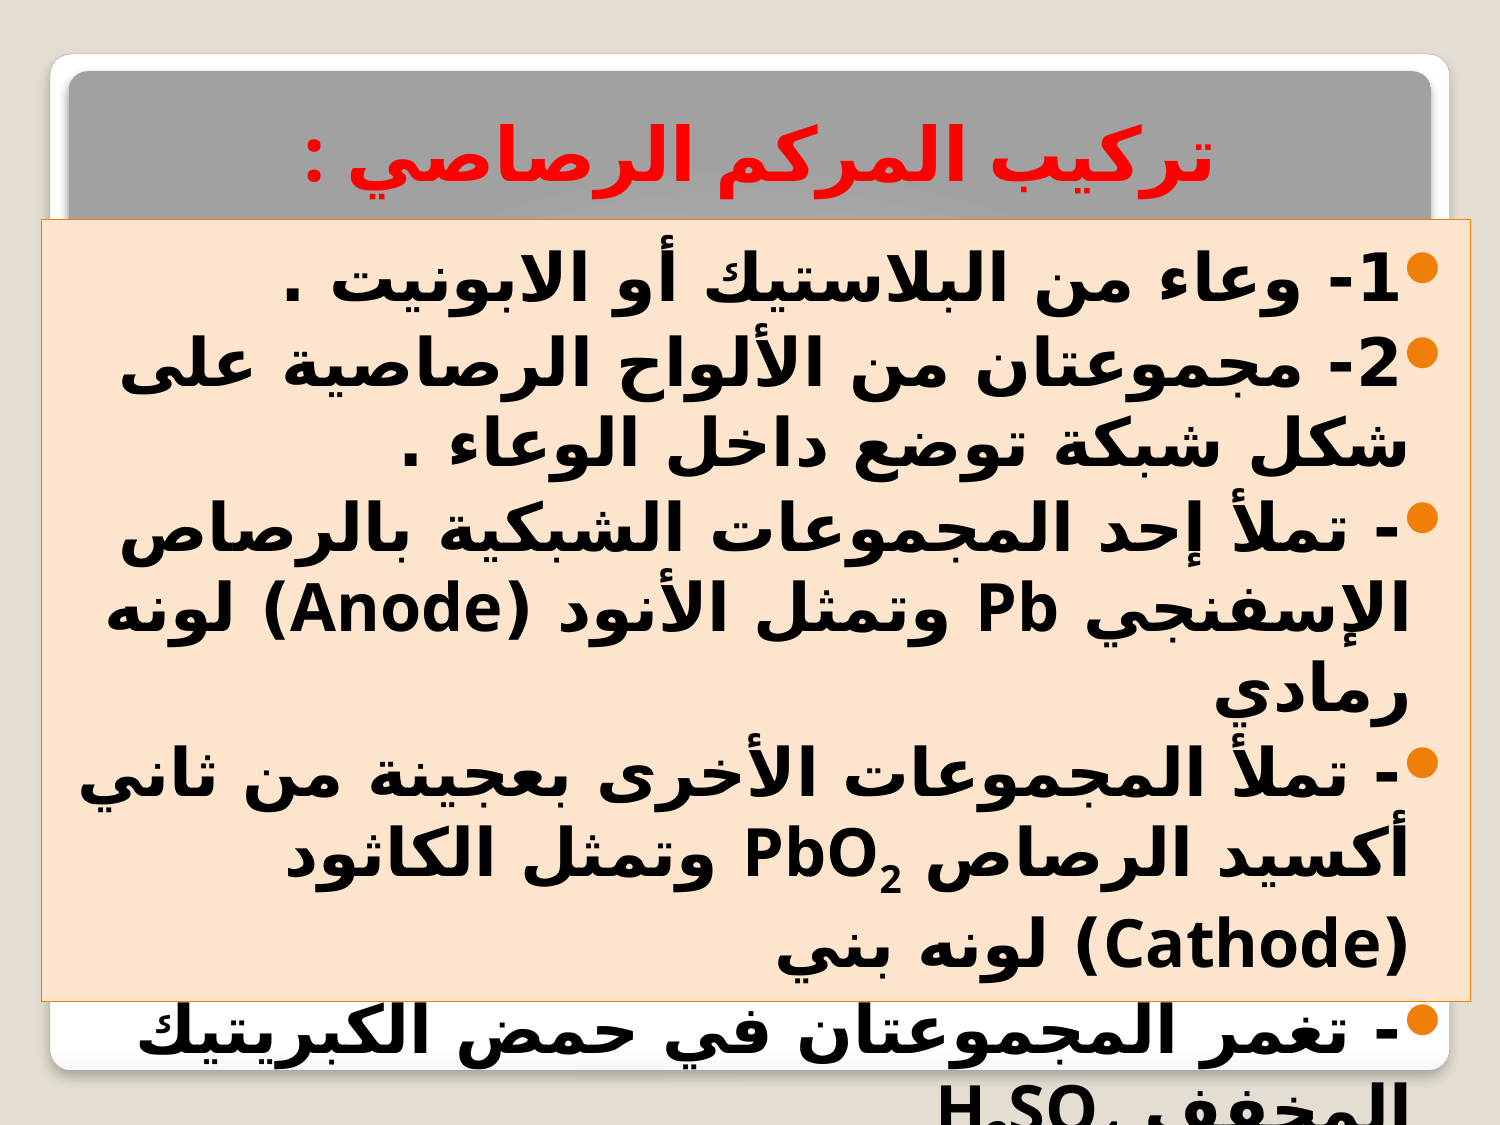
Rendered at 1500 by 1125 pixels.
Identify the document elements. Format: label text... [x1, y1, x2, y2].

title تركيب المركم الرصاصي : [88, 66, 1431, 204]
list 1- وعاء من البلاستيك أو الابونيت . 2- مجموعتان من الألواح الرصاصية على شكل شبكة توضع داخل الوعاء . - تملأ إحد المجموعات الشبكية بالرصاص الإسفنجي Pb وتمثل الأنود (Anode) لونه رمادي - تملأ المجموعات الأخرى بعجينة من ثاني أكسيد الرصاص PbO2 وتمثل الكاثود (Cathode) لونه بني - تغمر المجموعتان في حمض الكبريتيك المخفف H2SO4 [41, 219, 1471, 1002]
